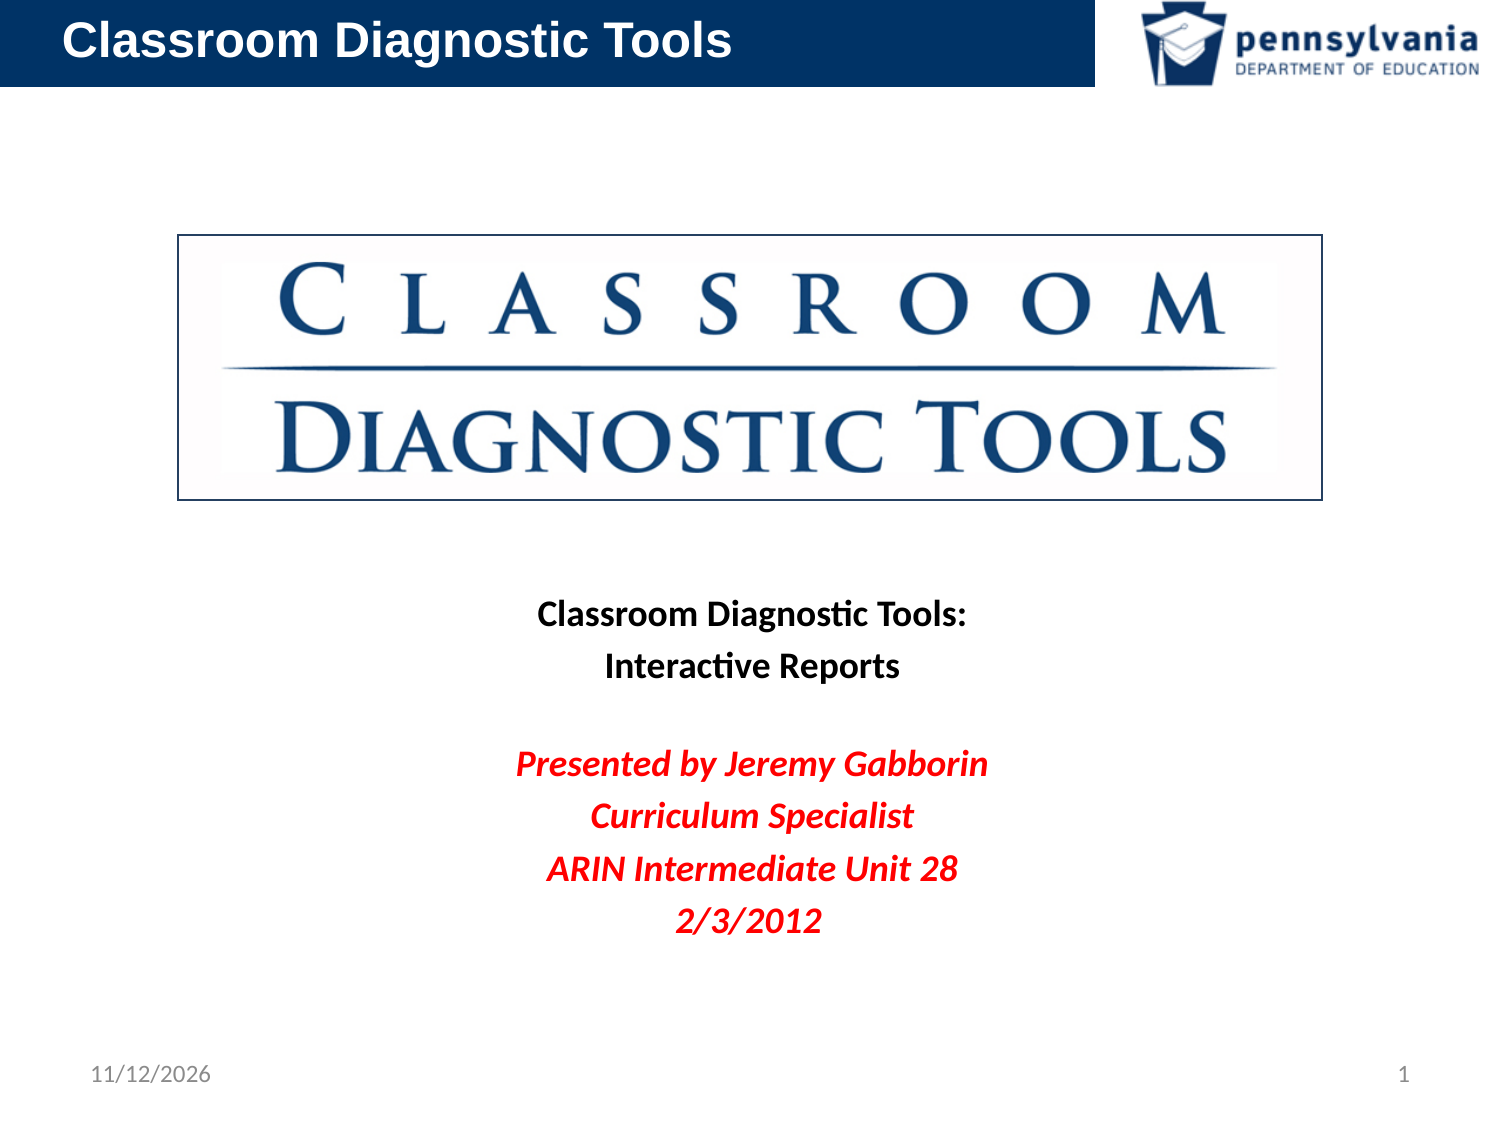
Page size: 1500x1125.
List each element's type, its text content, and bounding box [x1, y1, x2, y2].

picture [178, 235, 1322, 500]
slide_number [75, 1042, 425, 1103]
text_box Classroom Diagnostic Tools: Interactive Reports Presented by Jeremy Gabborin Curriculum Specialist ARIN Intermediate Unit 28 2/3/2012 [151, 237, 1354, 537]
slide_number 1 [1074, 1042, 1425, 1103]
picture [1134, 0, 1485, 90]
